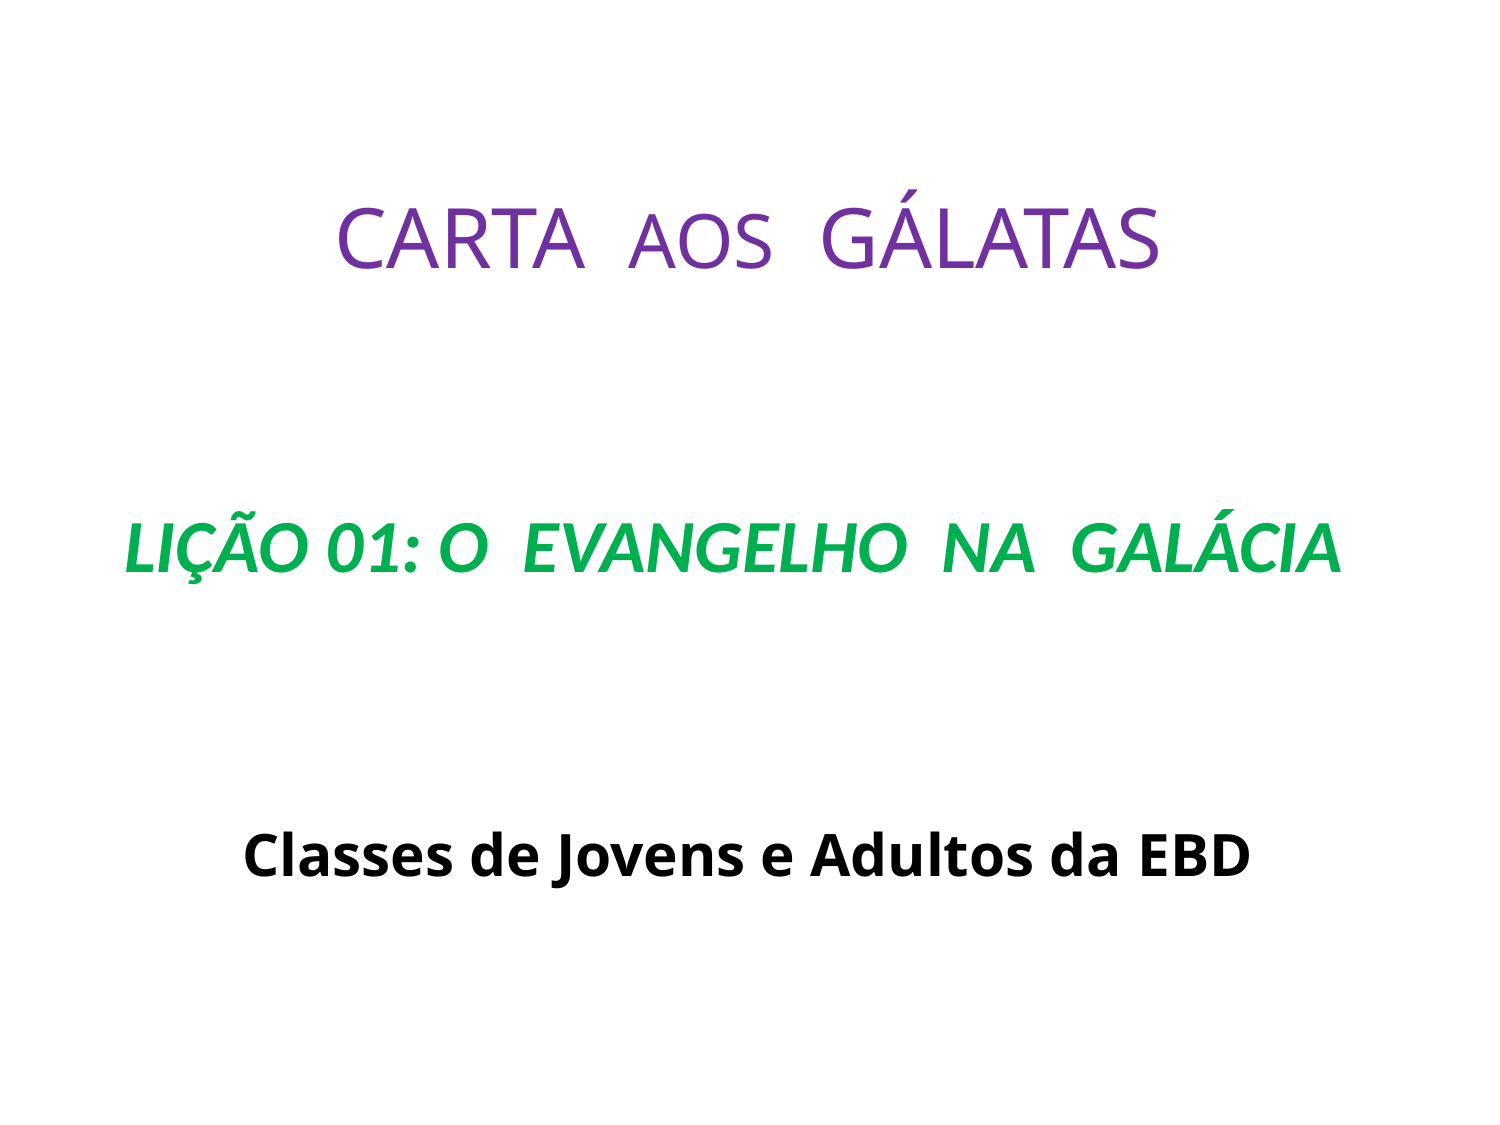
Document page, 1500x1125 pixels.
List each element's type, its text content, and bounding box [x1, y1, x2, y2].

subtitle LIÇÃO 01: O EVANGELHO NA GALÁCIA [61, 385, 1408, 598]
text_box CARTA AOS GÁLATAS [87, 177, 1411, 293]
text_box Classes de Jovens e Adultos da EBD [112, 810, 1384, 937]
